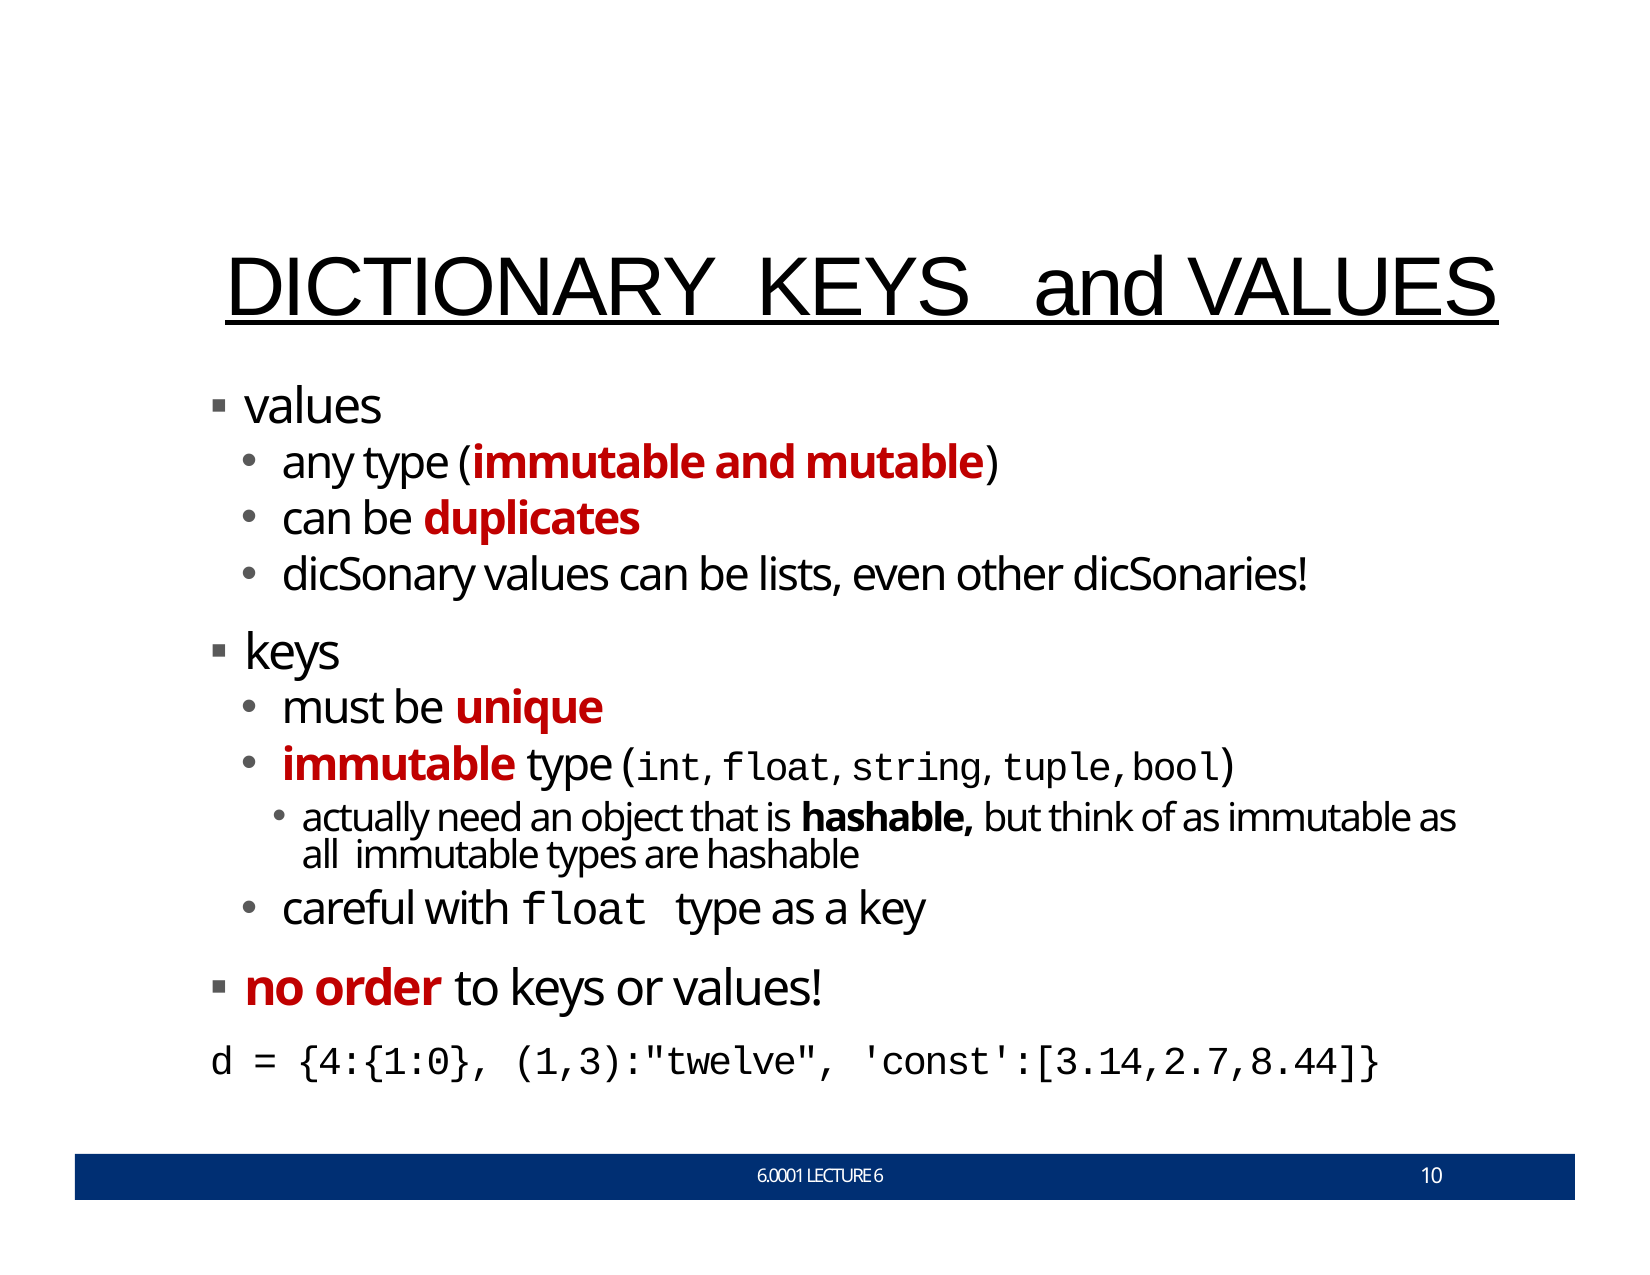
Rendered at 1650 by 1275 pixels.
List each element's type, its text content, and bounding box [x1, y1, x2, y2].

title DICTIONARY KEYS and VALUES [222, 230, 1563, 446]
footer 6.0001 LECTURE 6 [754, 1162, 897, 1275]
text_box 10 [1413, 1160, 1447, 1192]
text_box values any type (immutable and mutable) can be duplicates dicSonary values can be lists, even other dicSonaries! keys must be unique immutable type (int, float, string, tuple,bool) actually need an object that is hashable, but think of as immutable as all immutable types are hashable careful with float type as a key no order to keys or values! d = {4:{1:0}, (1,3):"twelve", 'const':[3.14,2.7,8.44]} [207, 373, 1495, 1082]
